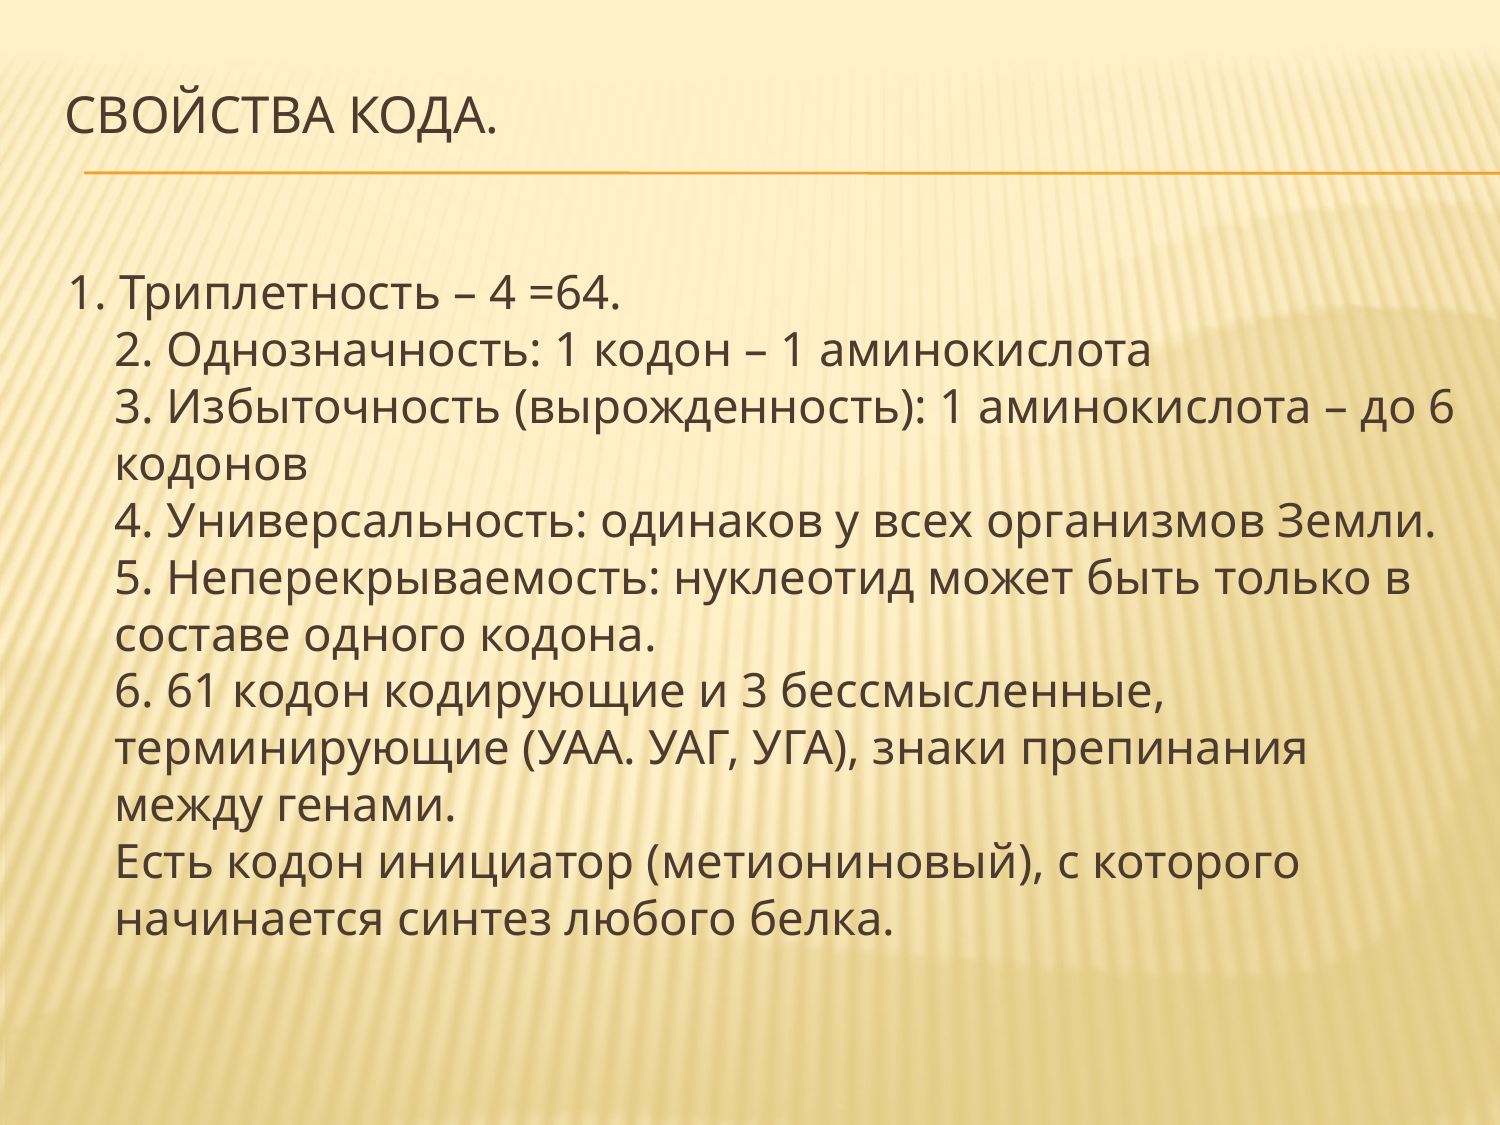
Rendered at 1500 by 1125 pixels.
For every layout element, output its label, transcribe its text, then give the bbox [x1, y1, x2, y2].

title СВОЙСТВА КОДА. [50, 75, 1475, 213]
list 1. Триплетность – 4 =64. 2. Однозначность: 1 кодон – 1 аминокислота 3. Избыточность (вырожденность): 1 аминокислота – до 6 кодонов 4. Универсальность: одинаков у всех организмов Земли. 5. Неперекрываемость: нуклеотид может быть только в составе одного кодона. 6. 61 кодон кодирующие и 3 бессмысленные, терминирующие (УАА. УАГ, УГА), знаки препинания между генами. Есть кодон инициатор (метиониновый), с которого начинается синтез любого белка. [53, 255, 1479, 998]
